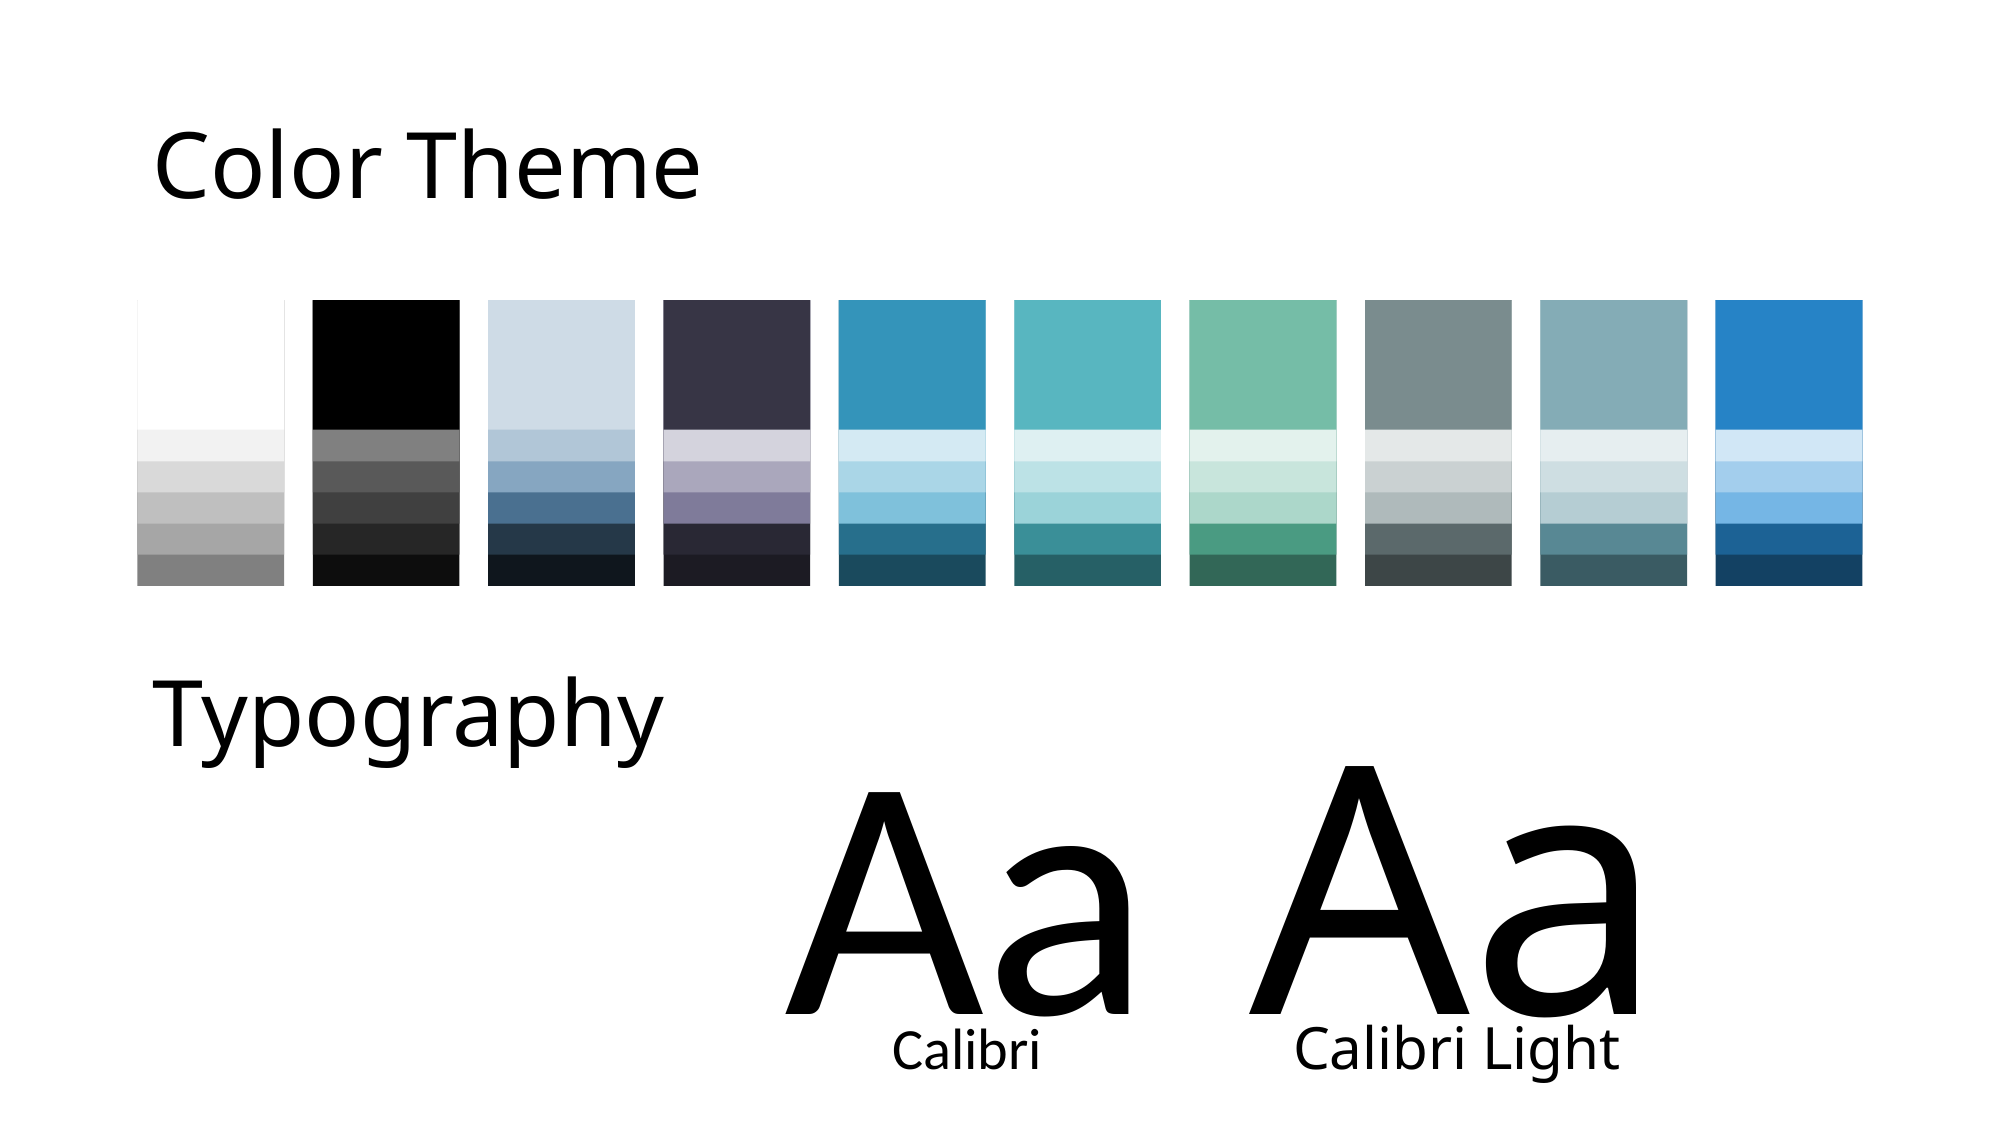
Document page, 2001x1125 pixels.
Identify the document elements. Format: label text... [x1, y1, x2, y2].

title Color Theme [137, 59, 1863, 278]
list Calibri [770, 1004, 1164, 1098]
list Typography [137, 608, 1863, 826]
list Calibri Light [1260, 1004, 1654, 1098]
